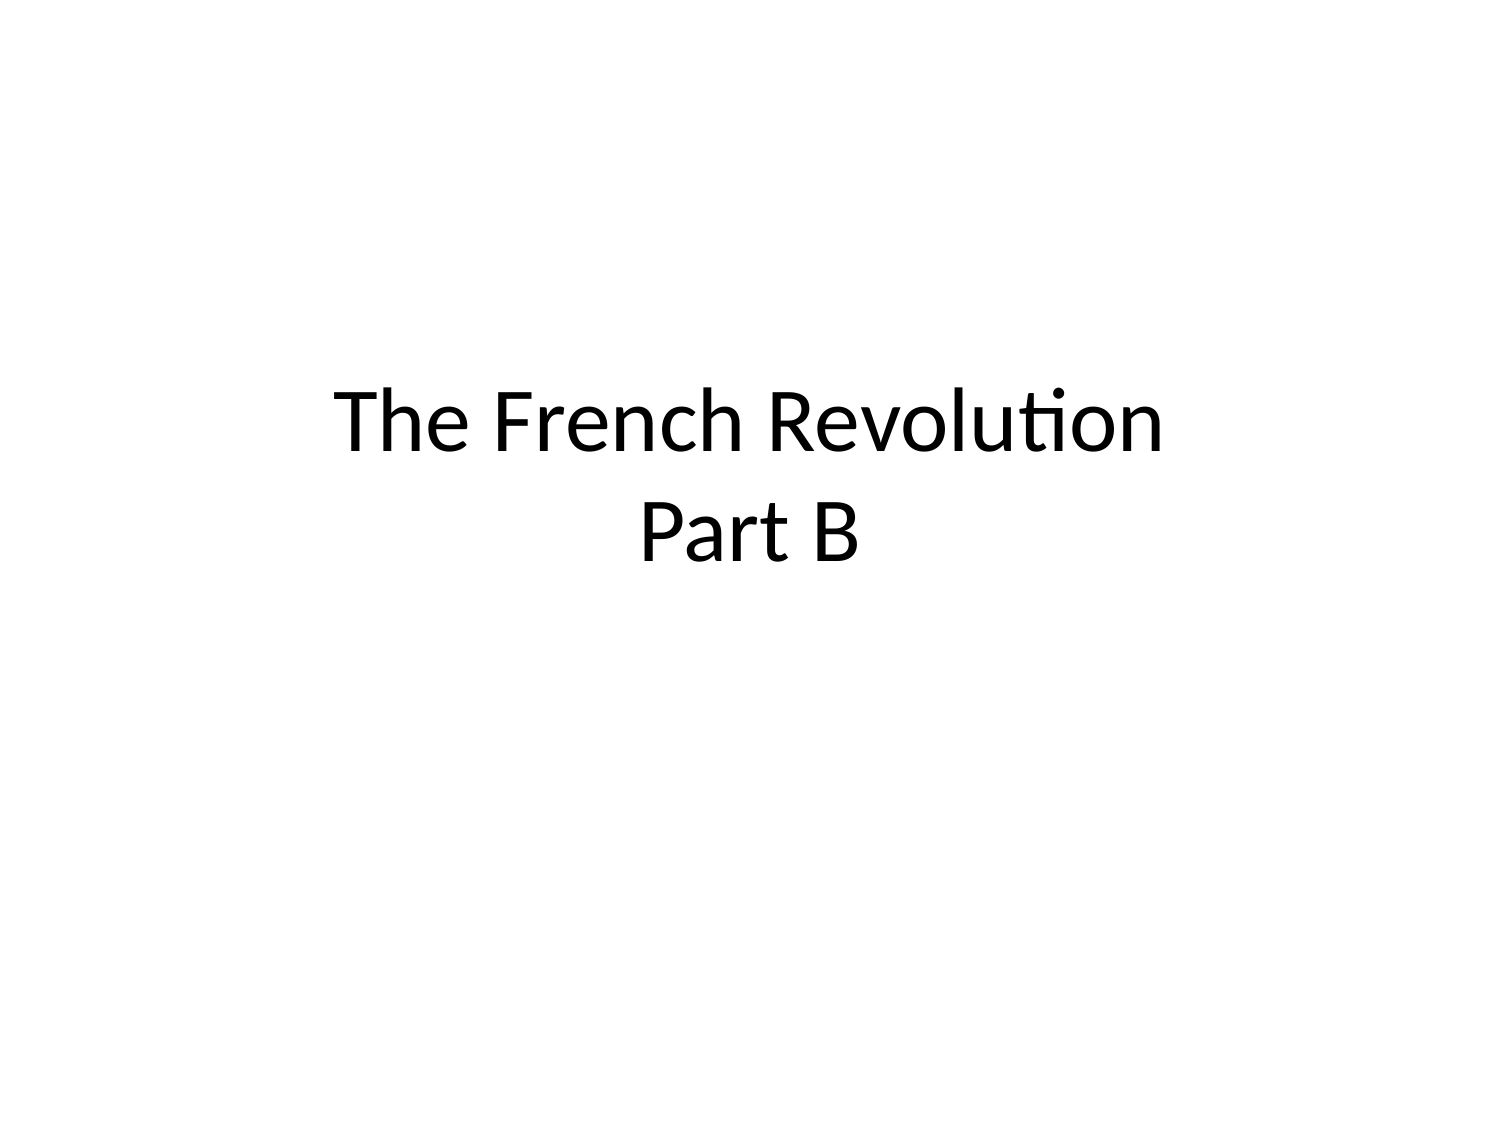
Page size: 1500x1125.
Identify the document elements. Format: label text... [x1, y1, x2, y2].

title The French Revolution Part B [112, 349, 1388, 591]
